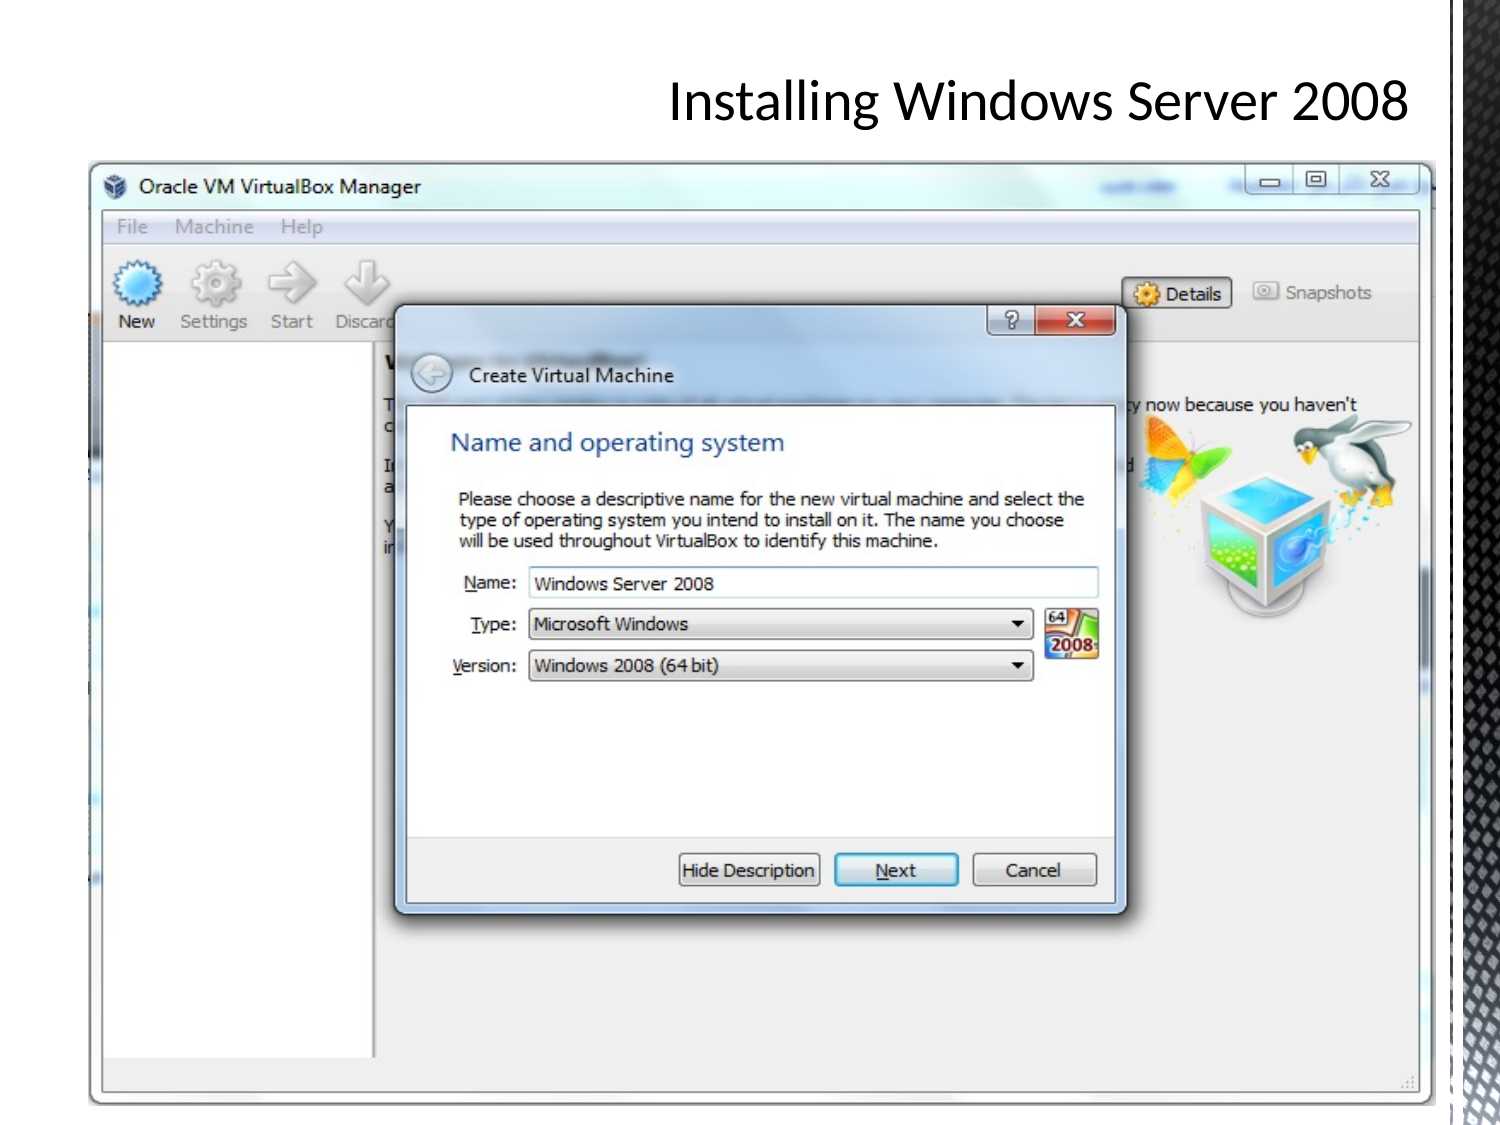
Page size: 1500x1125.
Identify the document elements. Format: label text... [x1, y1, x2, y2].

title Installing Windows Server 2008 [75, 45, 1425, 149]
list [88, 160, 1436, 1107]
picture [1447, 0, 1500, 1125]
